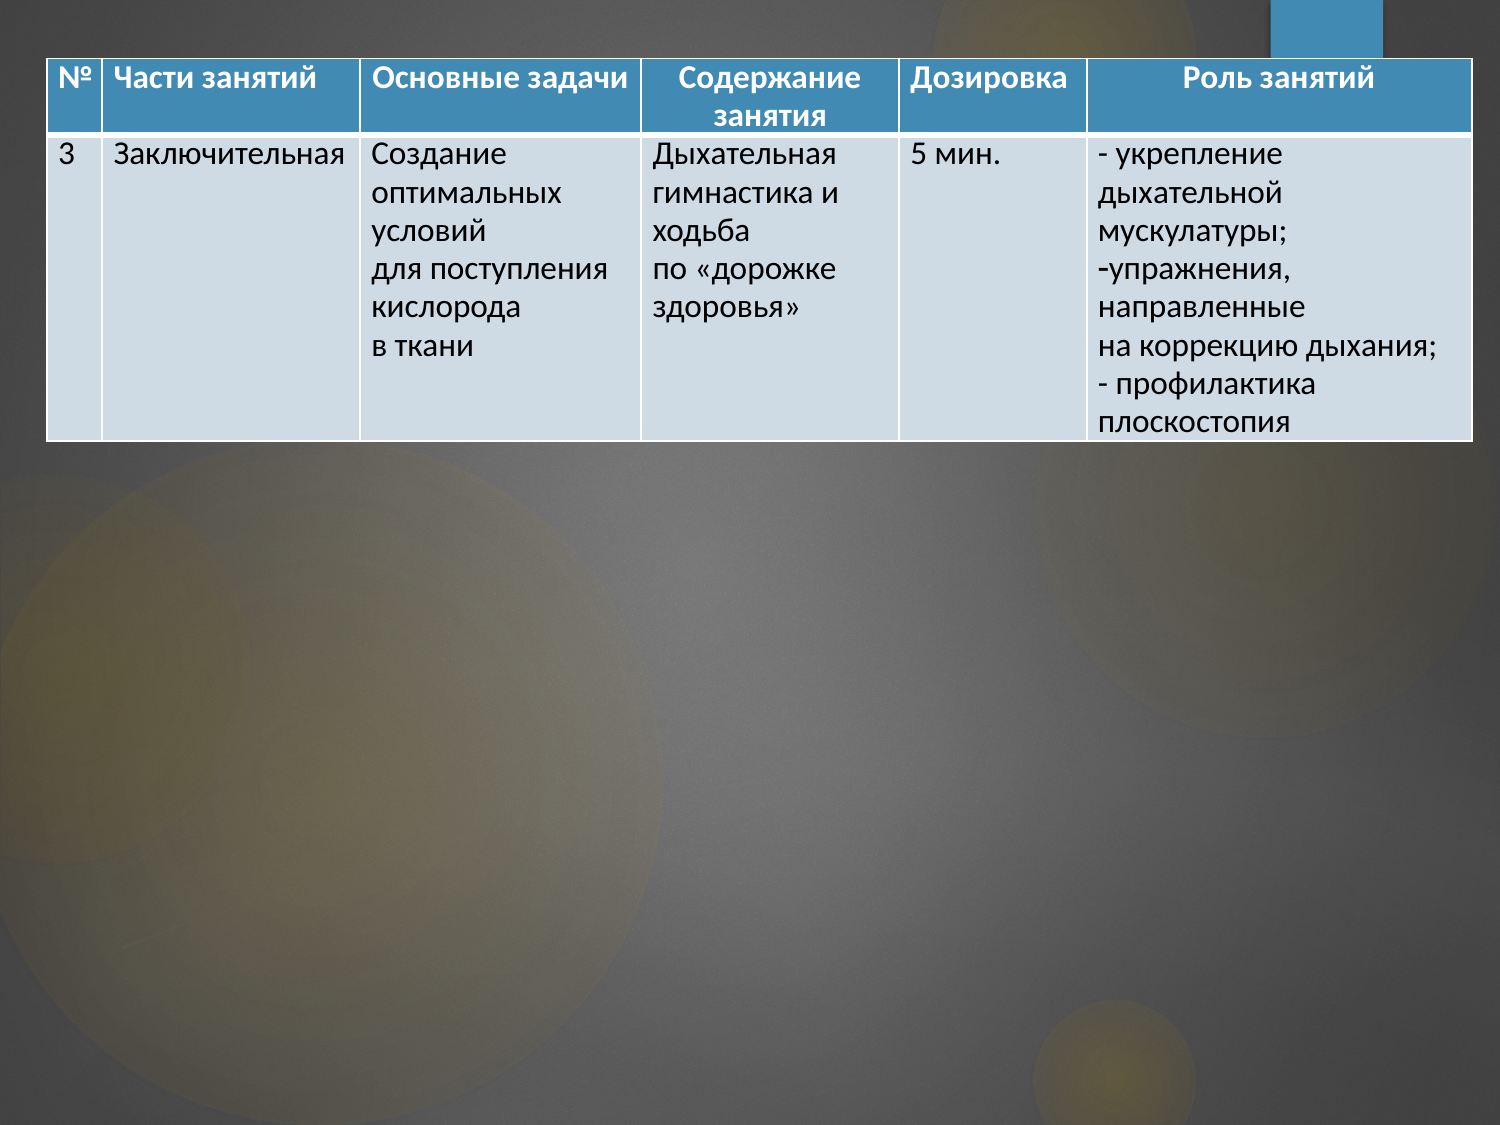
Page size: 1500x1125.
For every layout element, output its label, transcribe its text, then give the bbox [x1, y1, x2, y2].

table_cell 3 [48, 138, 101, 440]
table_cell - укрепление дыхательной мускулатуры; упражнения, направленные на коррекцию дыхания; - профилактика плоскостопия [1088, 138, 1471, 440]
table_cell Дыхательная гимнастика и ходьба по «дорожке здоровья» [642, 138, 898, 440]
table_header Содержание занятия [642, 59, 898, 132]
table_cell Создание оптимальных условий для поступления кислорода в ткани [361, 138, 640, 440]
table_header Дозировка [900, 59, 1086, 132]
table_header Части занятий [103, 59, 359, 132]
table_header № [48, 59, 101, 132]
table_header Роль занятий [1088, 59, 1471, 132]
table_cell 5 мин. [900, 138, 1086, 440]
table_cell Заключительная [103, 138, 359, 440]
table_header Основные задачи [361, 59, 640, 132]
